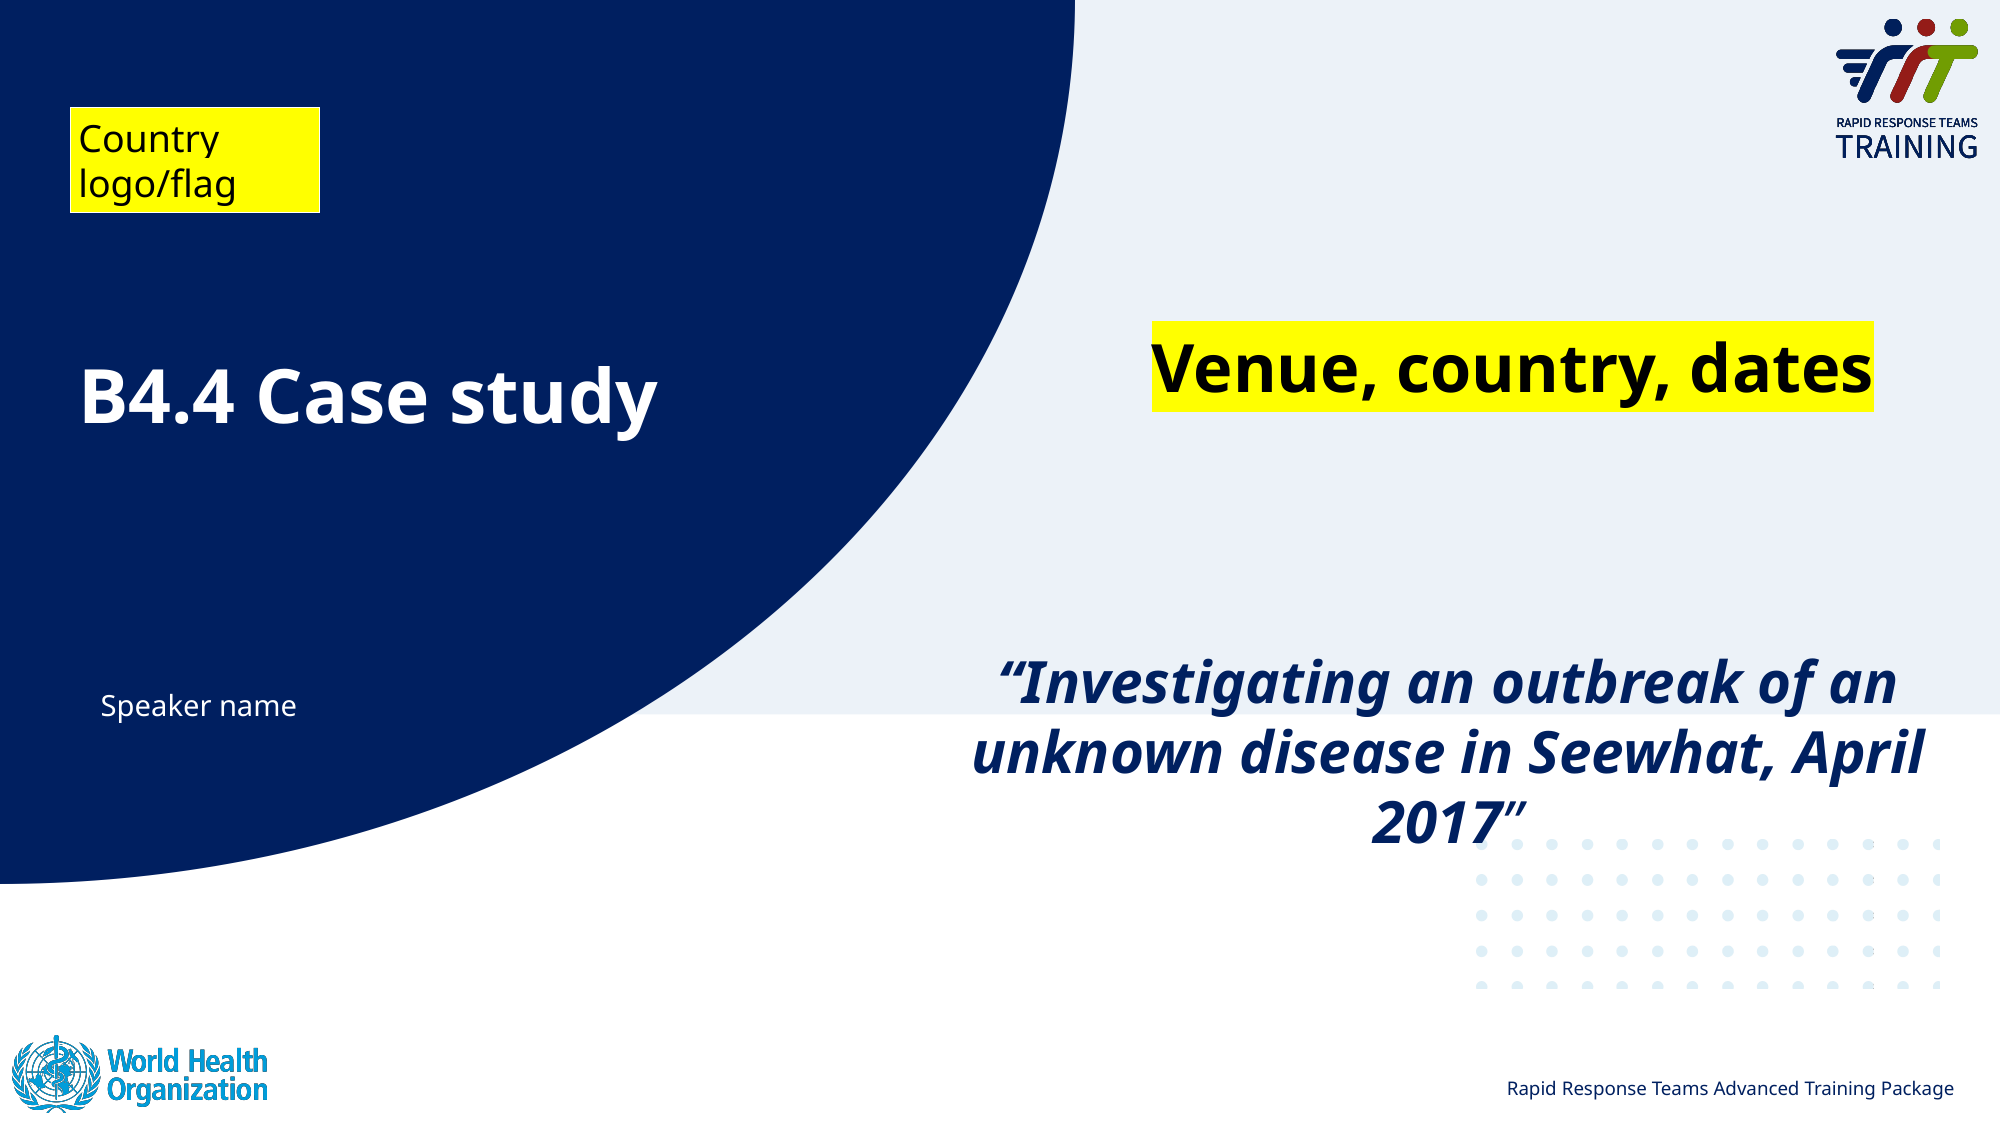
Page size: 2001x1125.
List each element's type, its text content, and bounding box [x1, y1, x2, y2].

text_box Venue, country, dates [1071, 318, 1955, 414]
picture [59, 1035, 267, 1113]
text_box Speaker name [93, 680, 476, 730]
picture [34, 1054, 43, 1078]
text_box “Investigating an outbreak of an unknown disease in Seewhat, April 2017” [941, 588, 1955, 833]
picture [30, 1083, 37, 1091]
picture [50, 1108, 62, 1113]
picture [36, 1088, 78, 1105]
picture [0, 0, 1075, 884]
picture [46, 1056, 54, 1062]
picture [40, 1062, 47, 1070]
picture [1476, 839, 1940, 989]
text_box B4.4 Case study [70, 340, 763, 446]
text_box Country logo/flag [70, 107, 320, 213]
picture [24, 1054, 36, 1087]
picture [71, 1053, 90, 1091]
picture [22, 1062, 26, 1077]
picture [12, 1083, 48, 1113]
picture [12, 1035, 54, 1068]
picture [1835, 19, 1978, 167]
